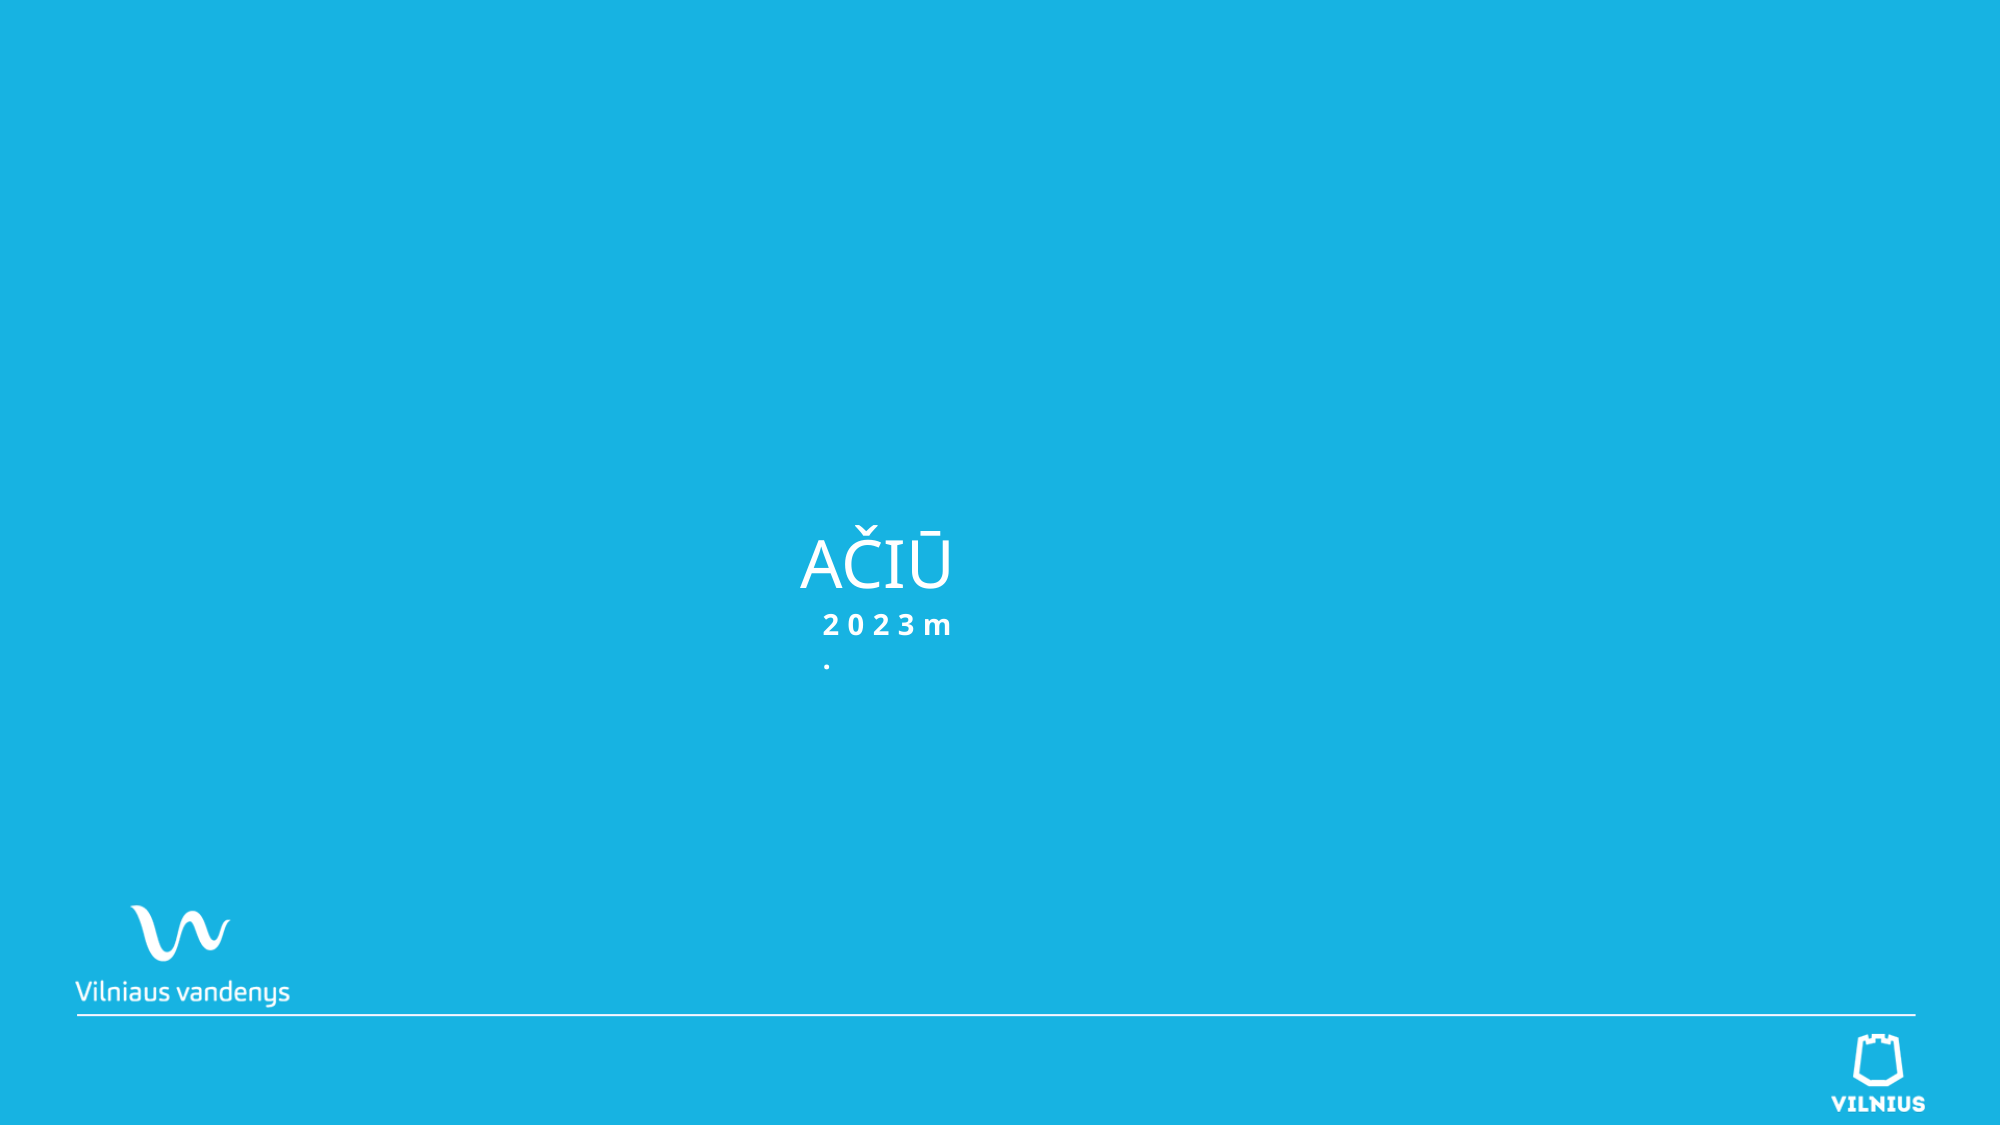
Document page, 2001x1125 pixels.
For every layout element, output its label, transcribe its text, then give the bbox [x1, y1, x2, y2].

text_box AČIŪ [160, 514, 1596, 609]
picture [0, 799, 2000, 1125]
text_box 2023m. [807, 598, 981, 683]
